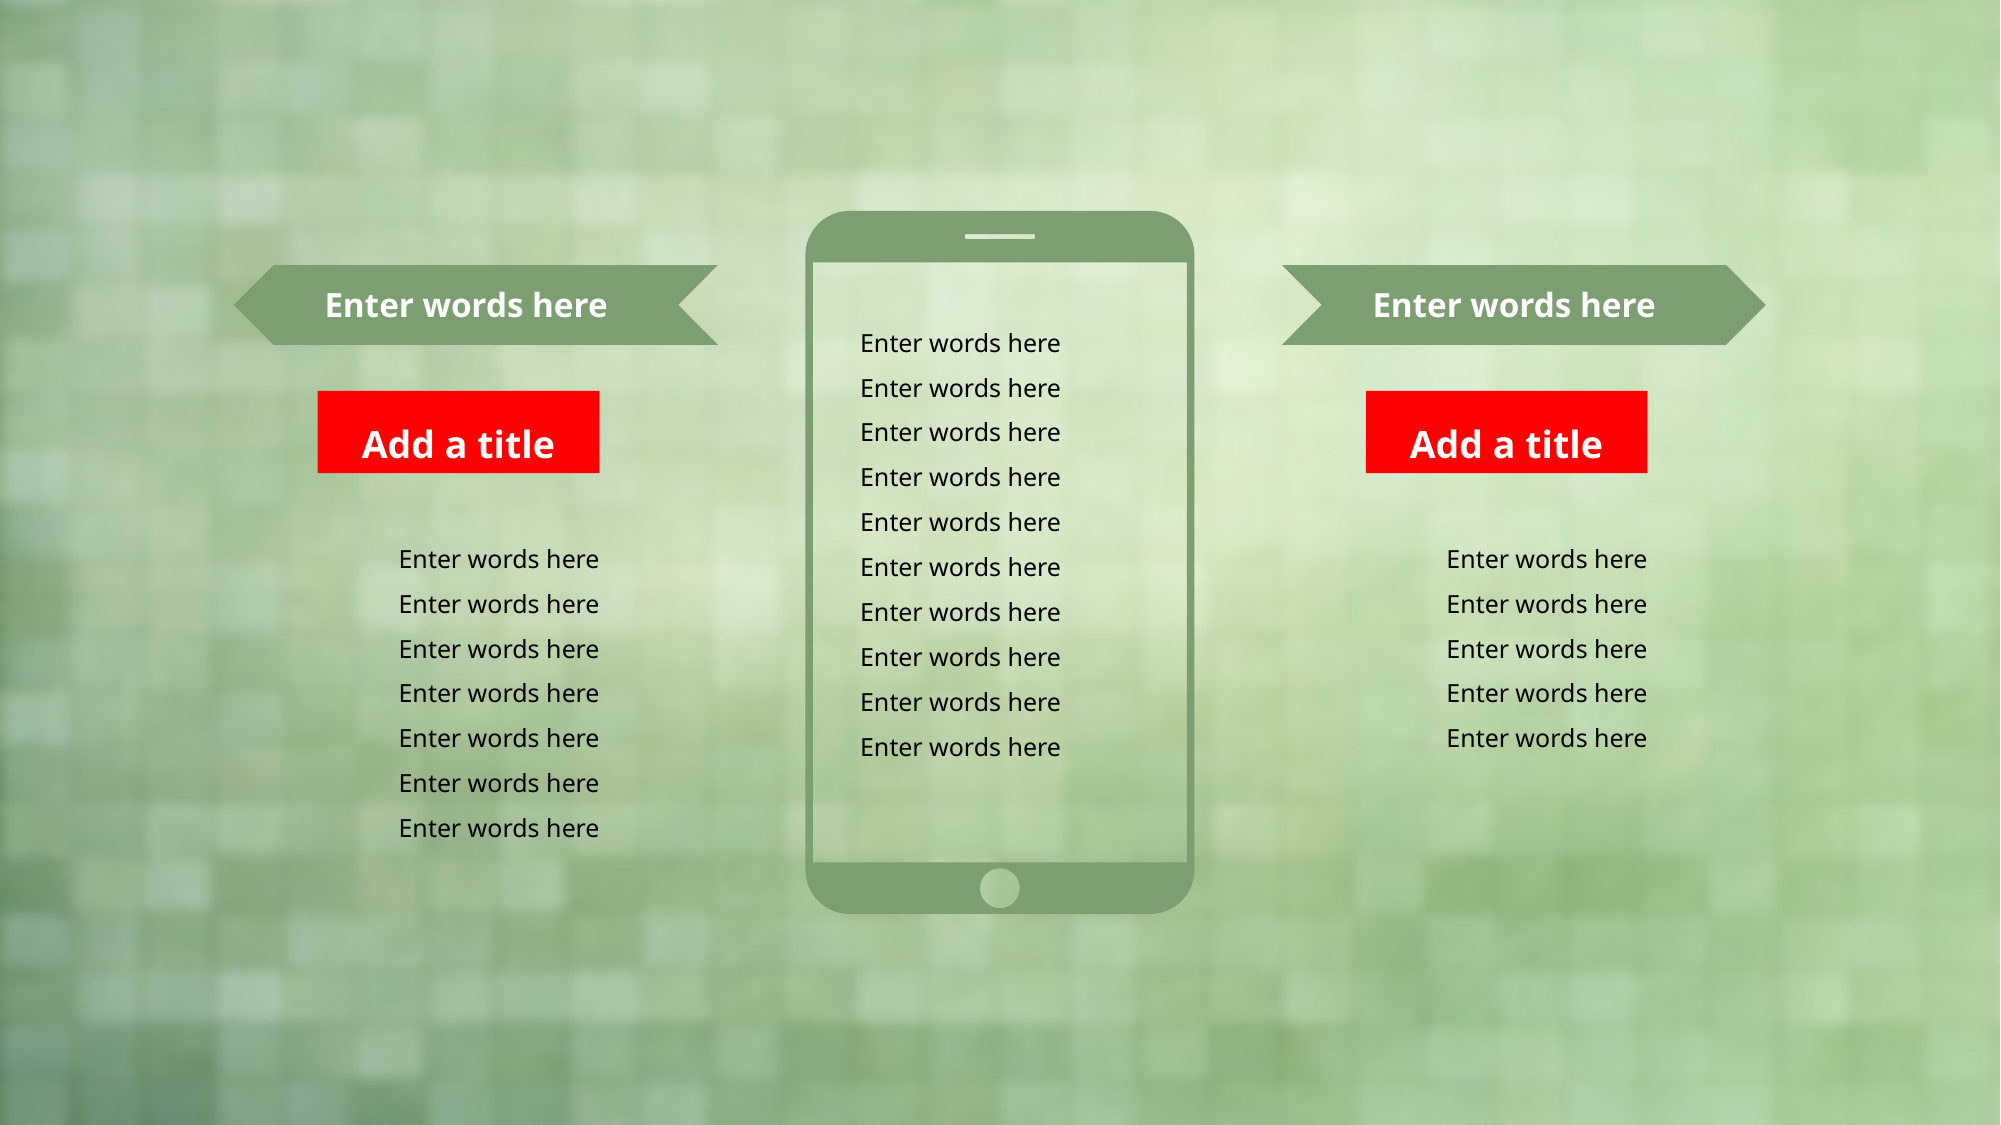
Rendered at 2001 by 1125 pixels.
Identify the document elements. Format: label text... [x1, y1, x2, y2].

text_box Enter words here Enter words here Enter words here Enter words here Enter words here Enter words here Enter words here [303, 521, 615, 850]
picture [0, 0, 2000, 1125]
text_box Enter words here Enter words here Enter words here Enter words here Enter words here [1351, 521, 1663, 761]
text_box Enter words here [1357, 277, 1672, 332]
text_box Add a title [1365, 390, 1648, 474]
text_box [1282, 265, 1766, 345]
text_box Enter words here Enter words here Enter words here Enter words here Enter words here Enter words here Enter words here Enter words here Enter words here Enter words here [845, 304, 1155, 769]
text_box [805, 210, 1195, 914]
text_box Enter words here [309, 277, 624, 332]
text_box [233, 265, 718, 345]
text_box Add a title [317, 390, 600, 474]
